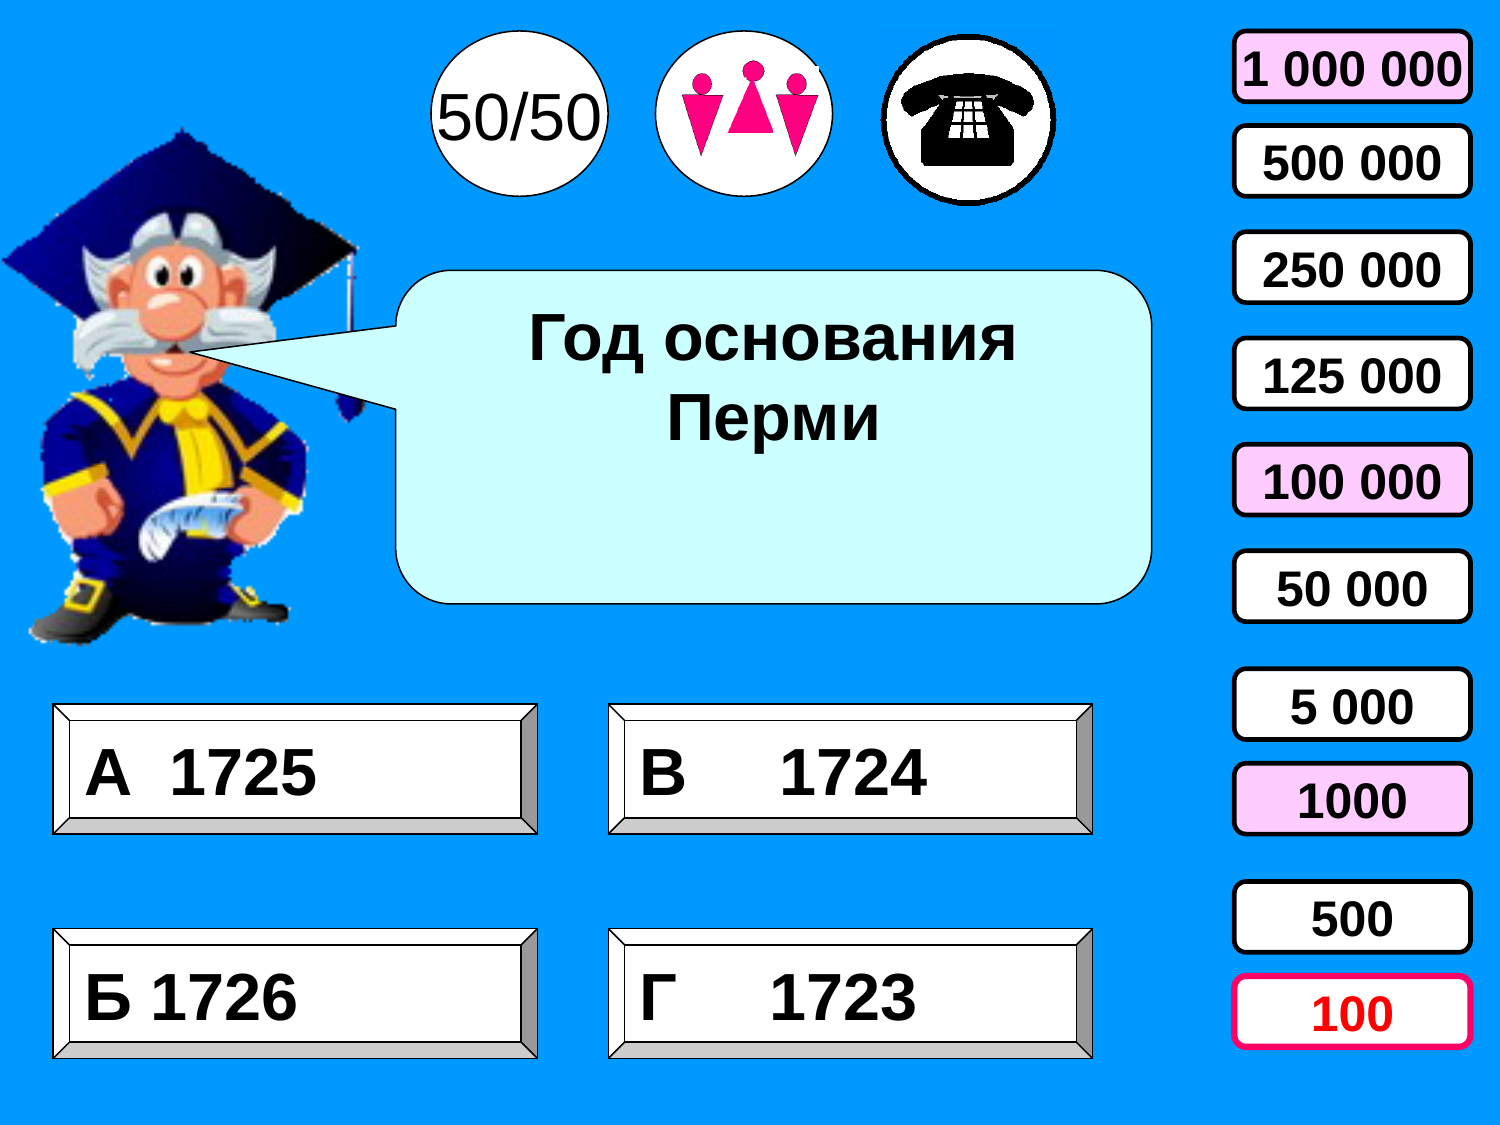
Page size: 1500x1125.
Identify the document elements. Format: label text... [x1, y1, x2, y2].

text_box 500 [1234, 881, 1471, 953]
text_box 1 000 000 [1234, 30, 1471, 102]
picture [678, 54, 819, 158]
text_box 125 000 [1234, 337, 1471, 409]
text_box 1000 [1234, 763, 1471, 835]
text_box [655, 30, 815, 197]
text_box 1000 [55, 705, 535, 720]
text_box Б 1726 [53, 928, 538, 1059]
text_box 50 000 [55, 929, 536, 944]
text_box В 1724 [608, 704, 1093, 835]
text_box 5 000 [611, 705, 1090, 720]
text_box 500 000 [1234, 125, 1471, 197]
text_box Год основания Перми [412, 270, 1152, 604]
text_box 50 000 [1234, 550, 1471, 622]
text_box А 1725 [53, 704, 538, 835]
text_box 100 000 [1234, 444, 1471, 516]
text_box Г 1723 [608, 928, 1093, 1059]
picture [879, 30, 1058, 208]
text_box 100 000 [610, 929, 1091, 944]
text_box 5 000 [1234, 668, 1471, 740]
picture [0, 113, 408, 653]
text_box 250 000 [1234, 231, 1471, 303]
text_box [823, 76, 833, 151]
text_box 100 [1234, 976, 1471, 1047]
text_box 50/50 [430, 30, 609, 197]
